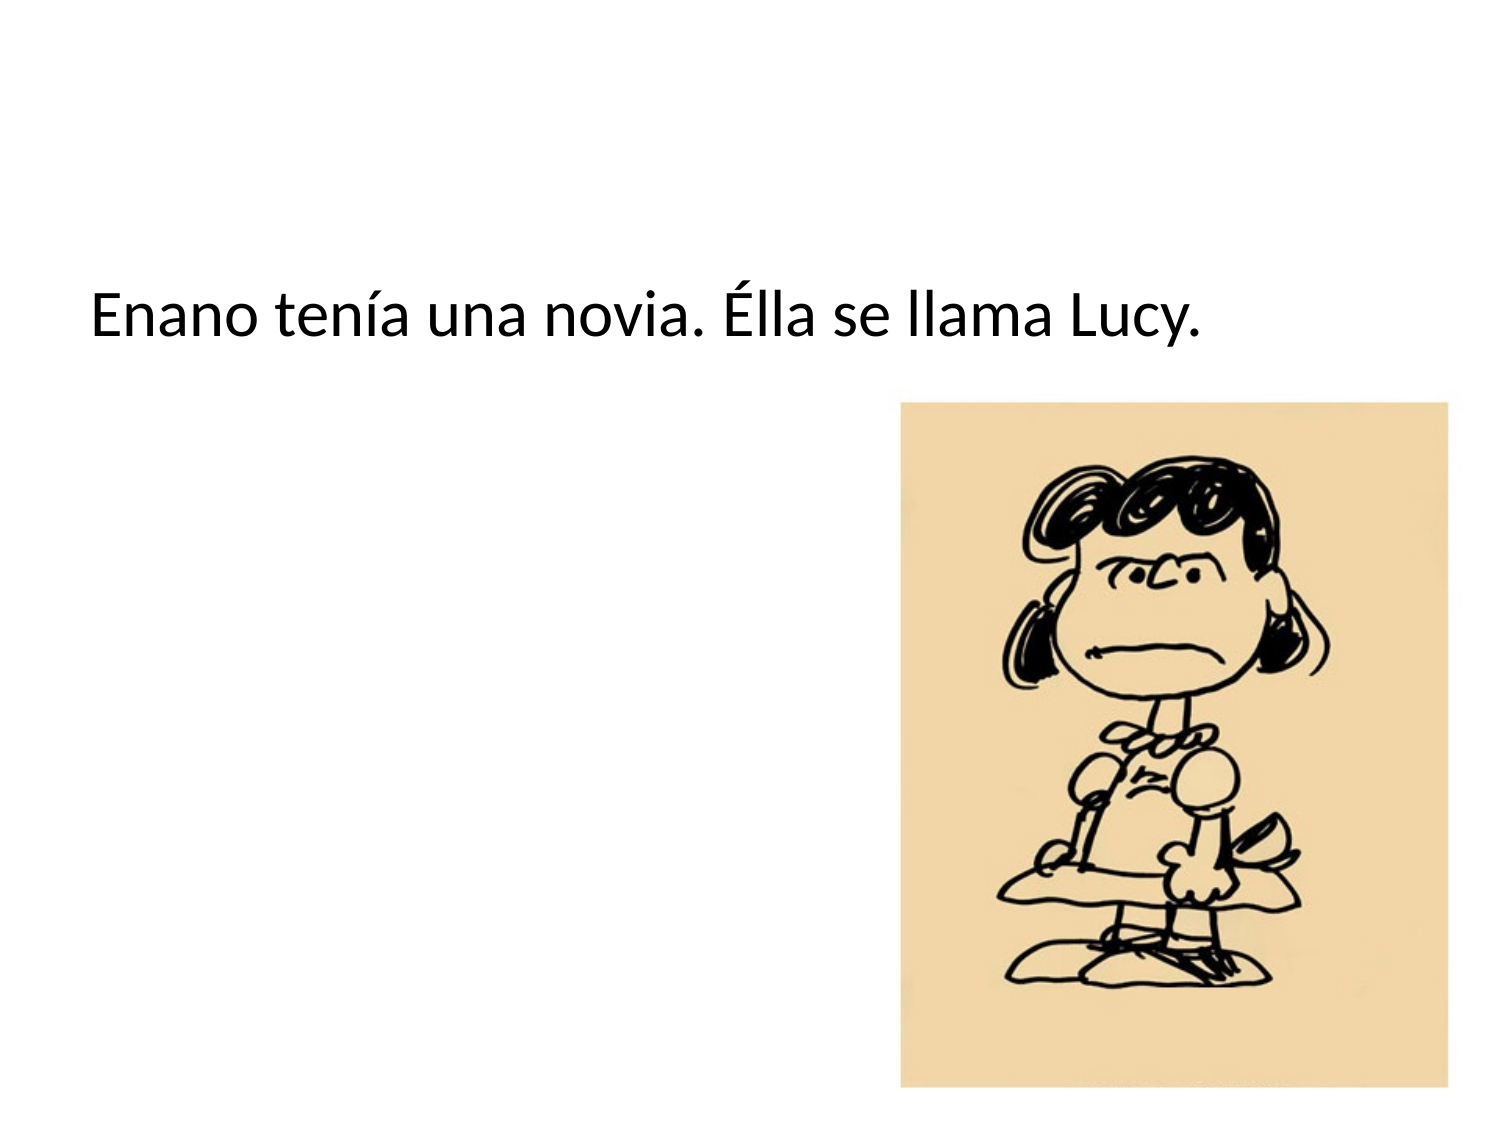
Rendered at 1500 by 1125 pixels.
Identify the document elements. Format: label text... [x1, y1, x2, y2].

picture [887, 387, 1465, 1105]
list Enano tenía una novia. Élla se llama Lucy. [75, 262, 1425, 1005]
